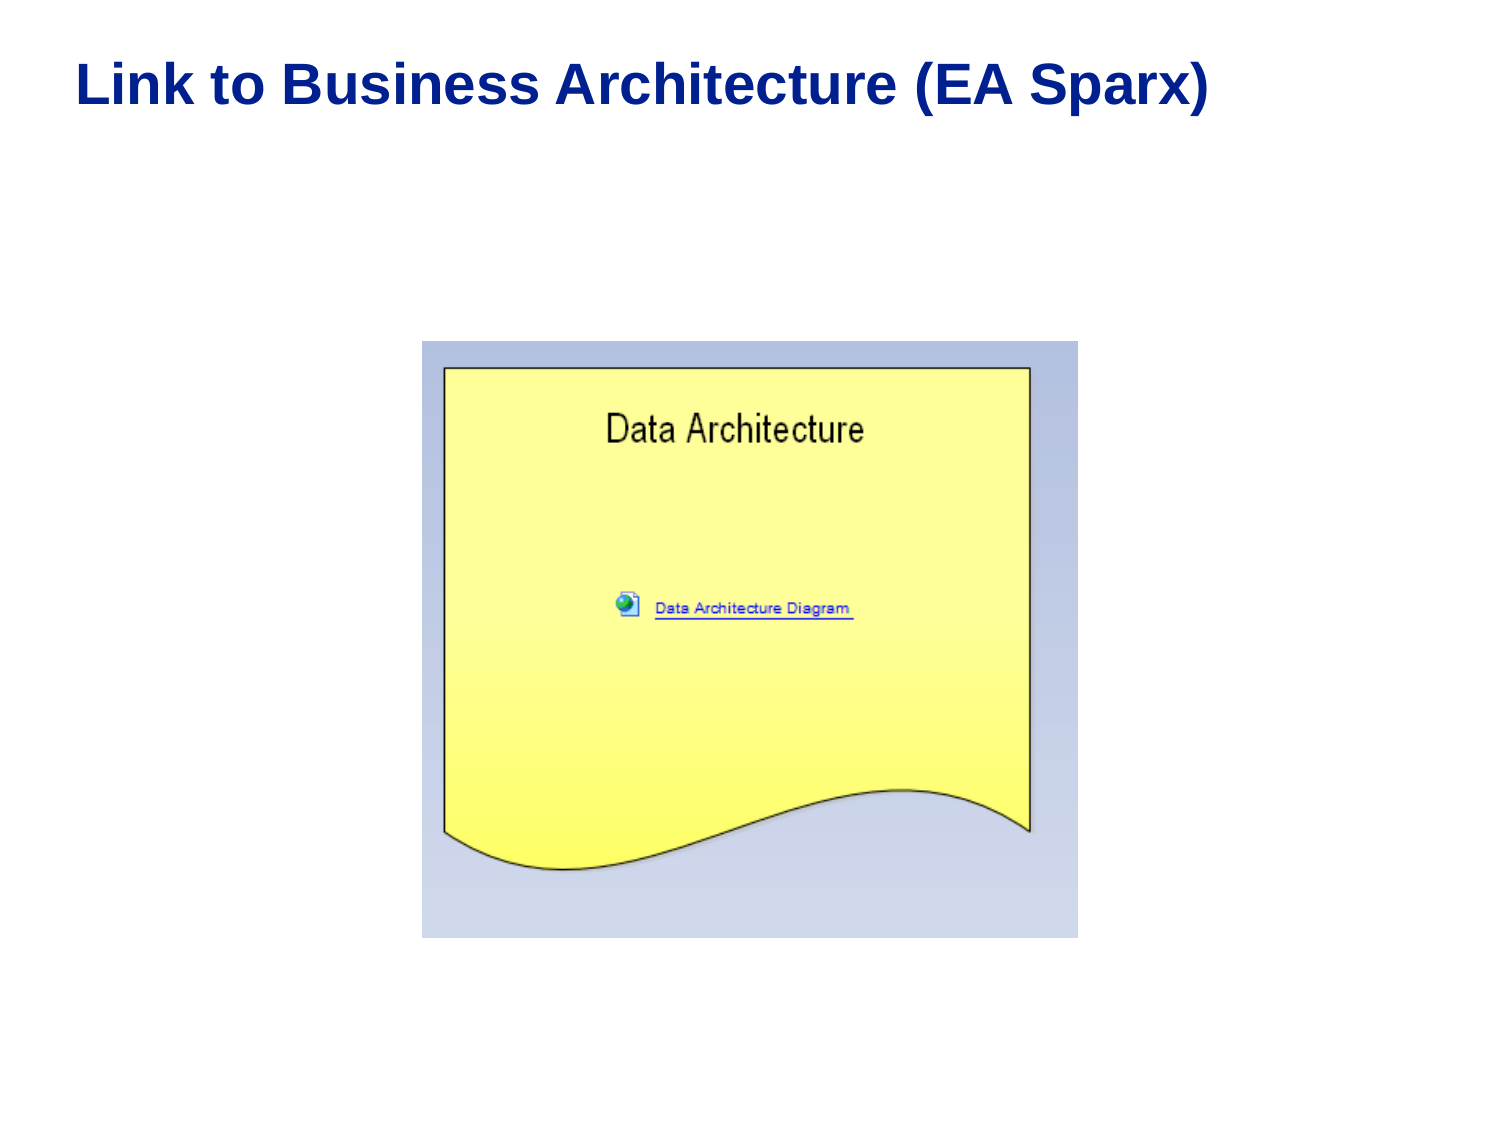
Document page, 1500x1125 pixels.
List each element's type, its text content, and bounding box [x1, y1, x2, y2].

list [422, 341, 1078, 938]
title Link to Business Architecture (EA Sparx) [74, 45, 1426, 222]
